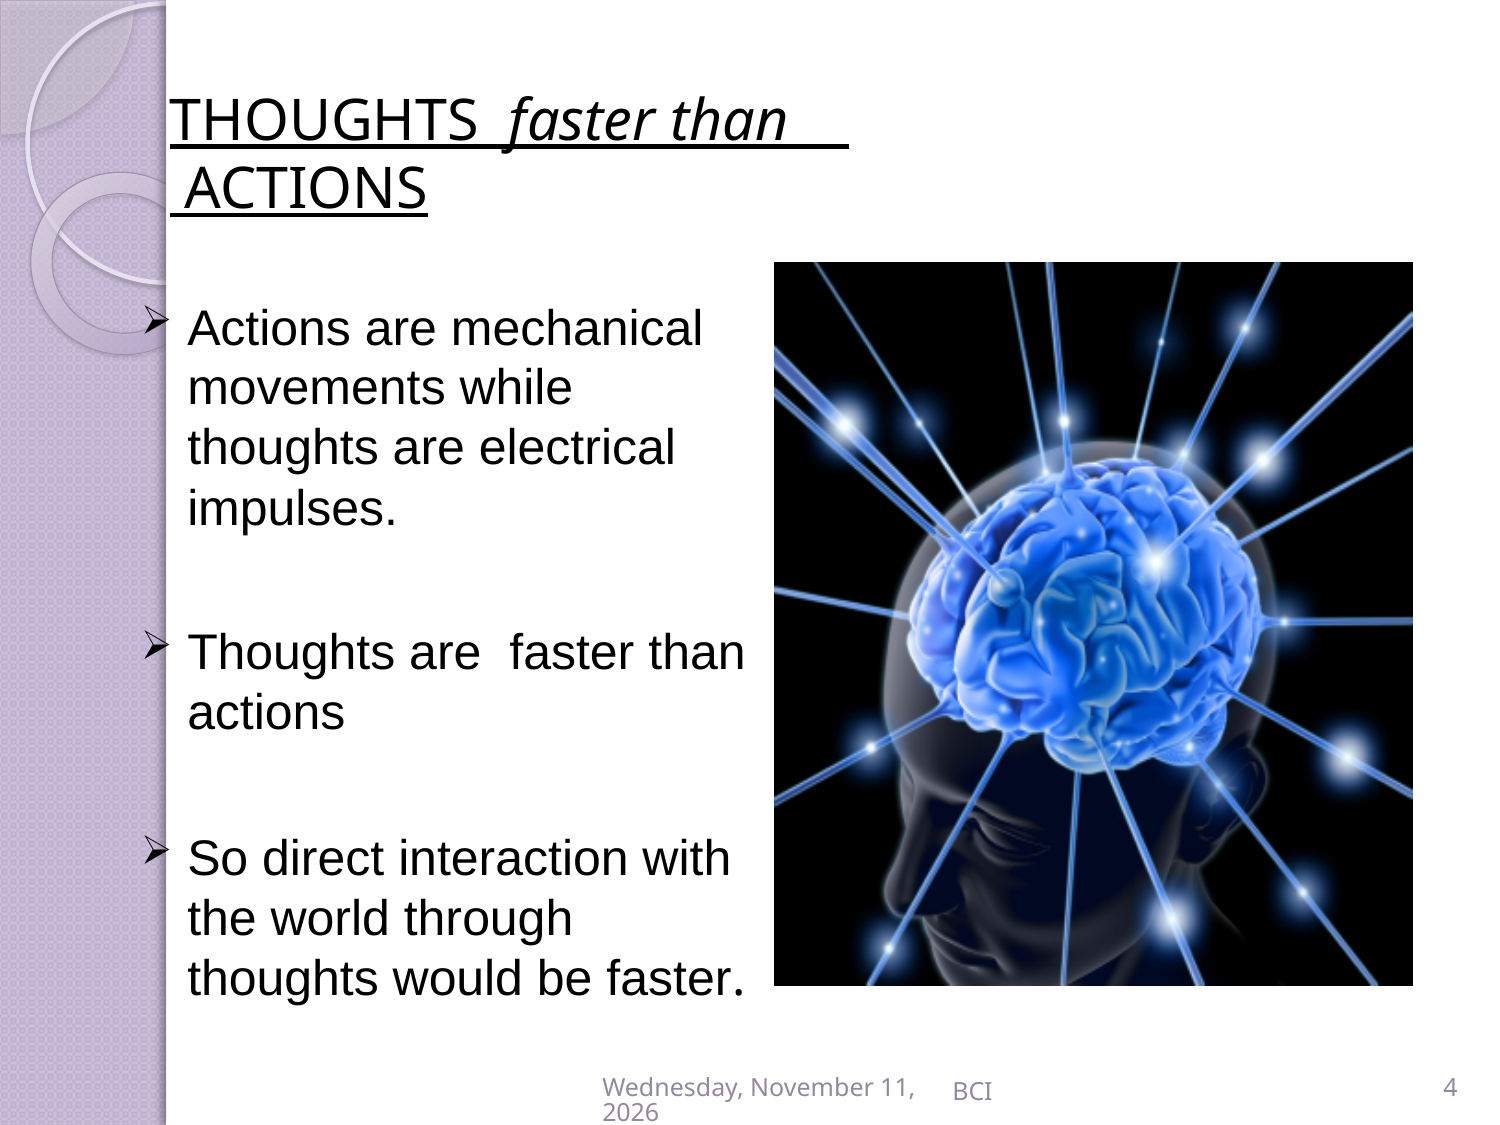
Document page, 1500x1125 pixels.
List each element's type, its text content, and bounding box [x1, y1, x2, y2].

slide_number 4 [1413, 1034, 1488, 1113]
picture [774, 262, 1413, 986]
title THOUGHTS faster than ACTIONS [125, 75, 1375, 229]
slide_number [587, 1034, 937, 1113]
list Actions are mechanical movements while thoughts are electrical impulses. Thoughts are faster than actions So direct interaction with the world through thoughts would be faster. [112, 287, 763, 908]
footer BCI [937, 1034, 1413, 1113]
